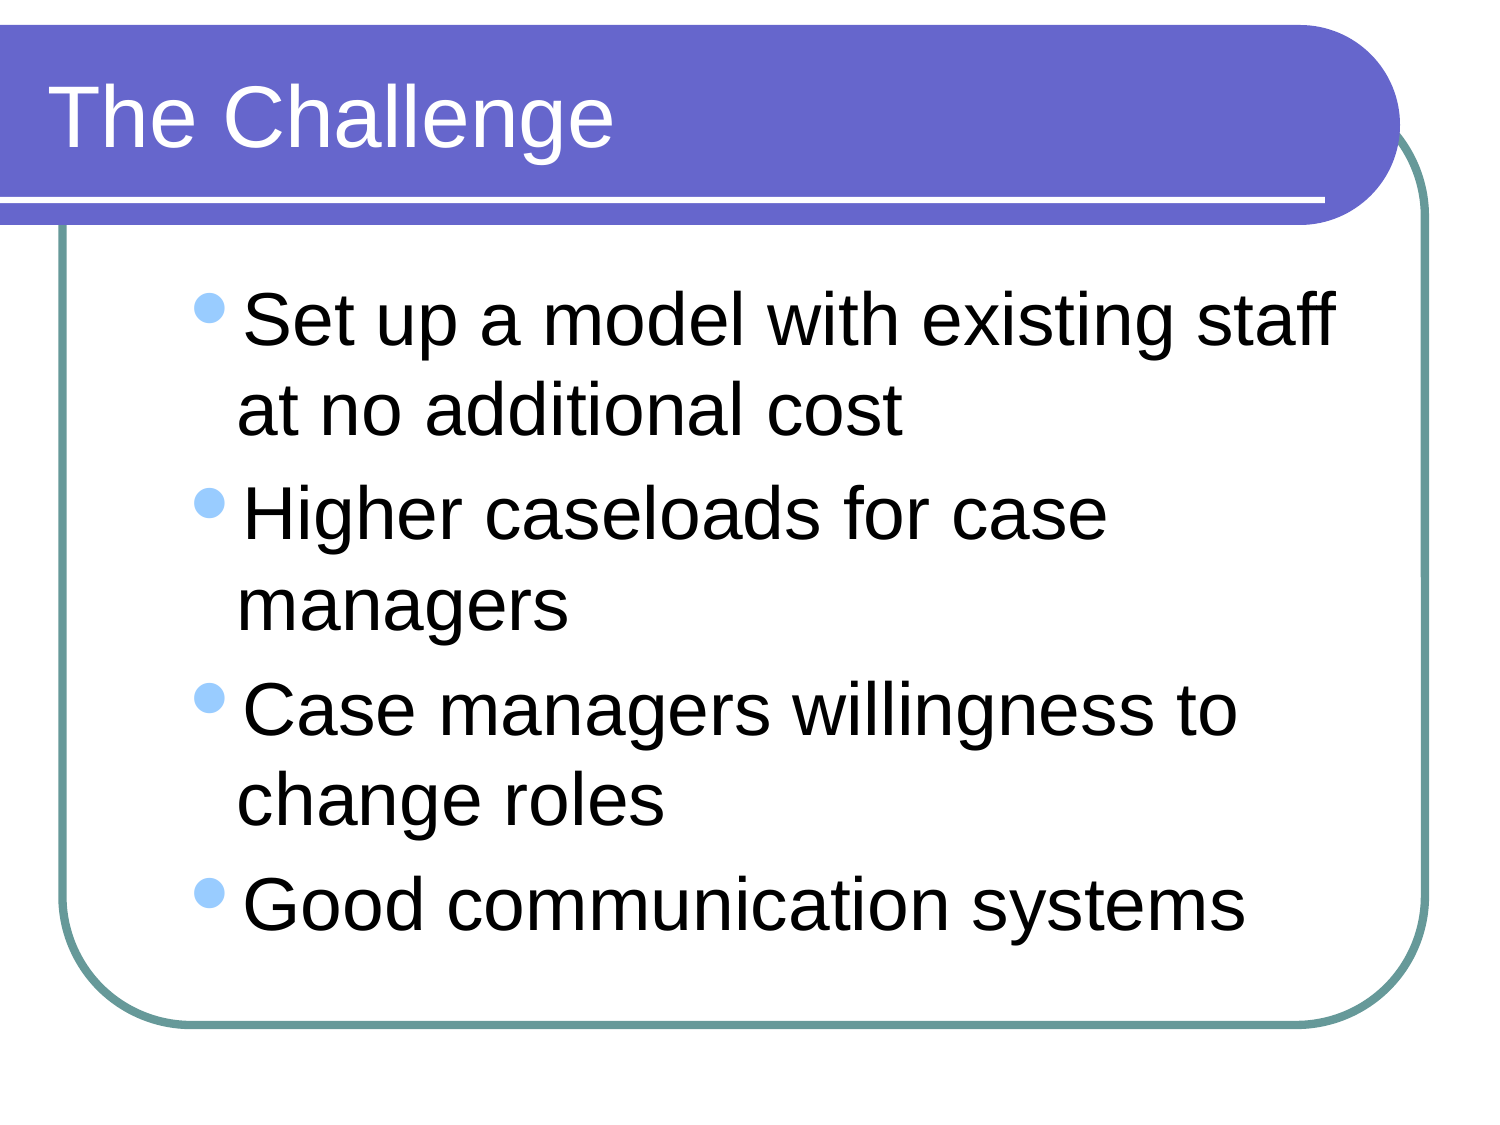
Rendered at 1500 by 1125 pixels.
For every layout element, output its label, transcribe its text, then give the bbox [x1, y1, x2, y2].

list Set up a model with existing staff at no additional cost Higher caseloads for case managers Case managers willingness to change roles Good communication systems [99, 262, 1401, 988]
title The Challenge [31, 37, 1348, 188]
